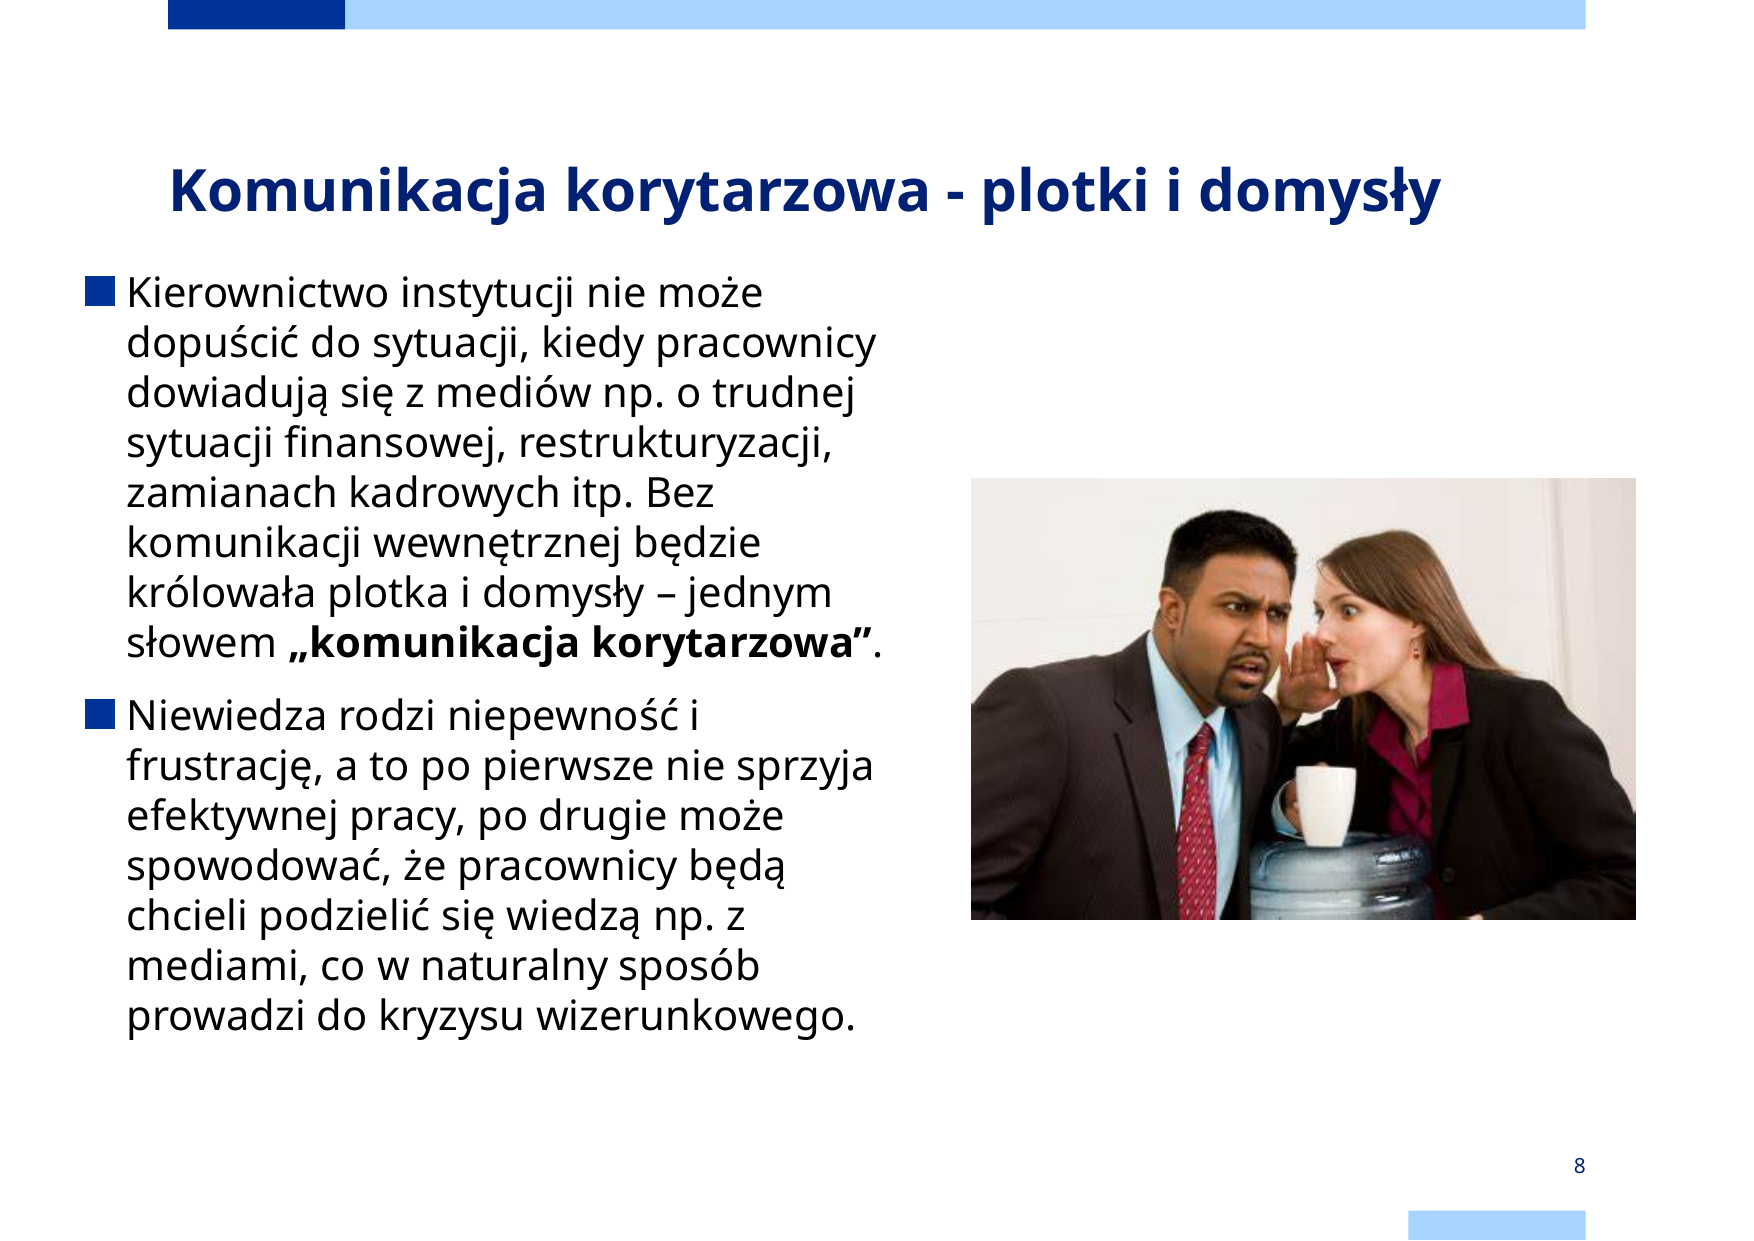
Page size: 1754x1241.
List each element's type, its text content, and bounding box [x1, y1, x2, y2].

picture [85, 699, 115, 729]
slide_number 8 [1408, 1151, 1586, 1182]
list Kierownictwo instytucji nie może dopuścić do sytuacji, kiedy pracownicy dowiadują się z mediów np. o trudnej sytuacji finansowej, restrukturyzacji, zamianach kadrowych itp. Bez komunikacji wewnętrznej będzie królowała plotka i domysły – jednym słowem „komunikacja korytarzowa”. Niewiedza rodzi niepewność i frustrację, a to po pierwsze nie sprzyja efektywnej pracy, po drugie może spowodować, że pracownicy będą chcieli podzielić się wiedzą np. z mediami, co w naturalny sposób prowadzi do kryzysu wizerunkowego. [85, 265, 901, 1093]
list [971, 478, 1636, 920]
picture [85, 276, 115, 306]
title Komunikacja korytarzowa - plotki i domysły [168, 147, 1586, 325]
